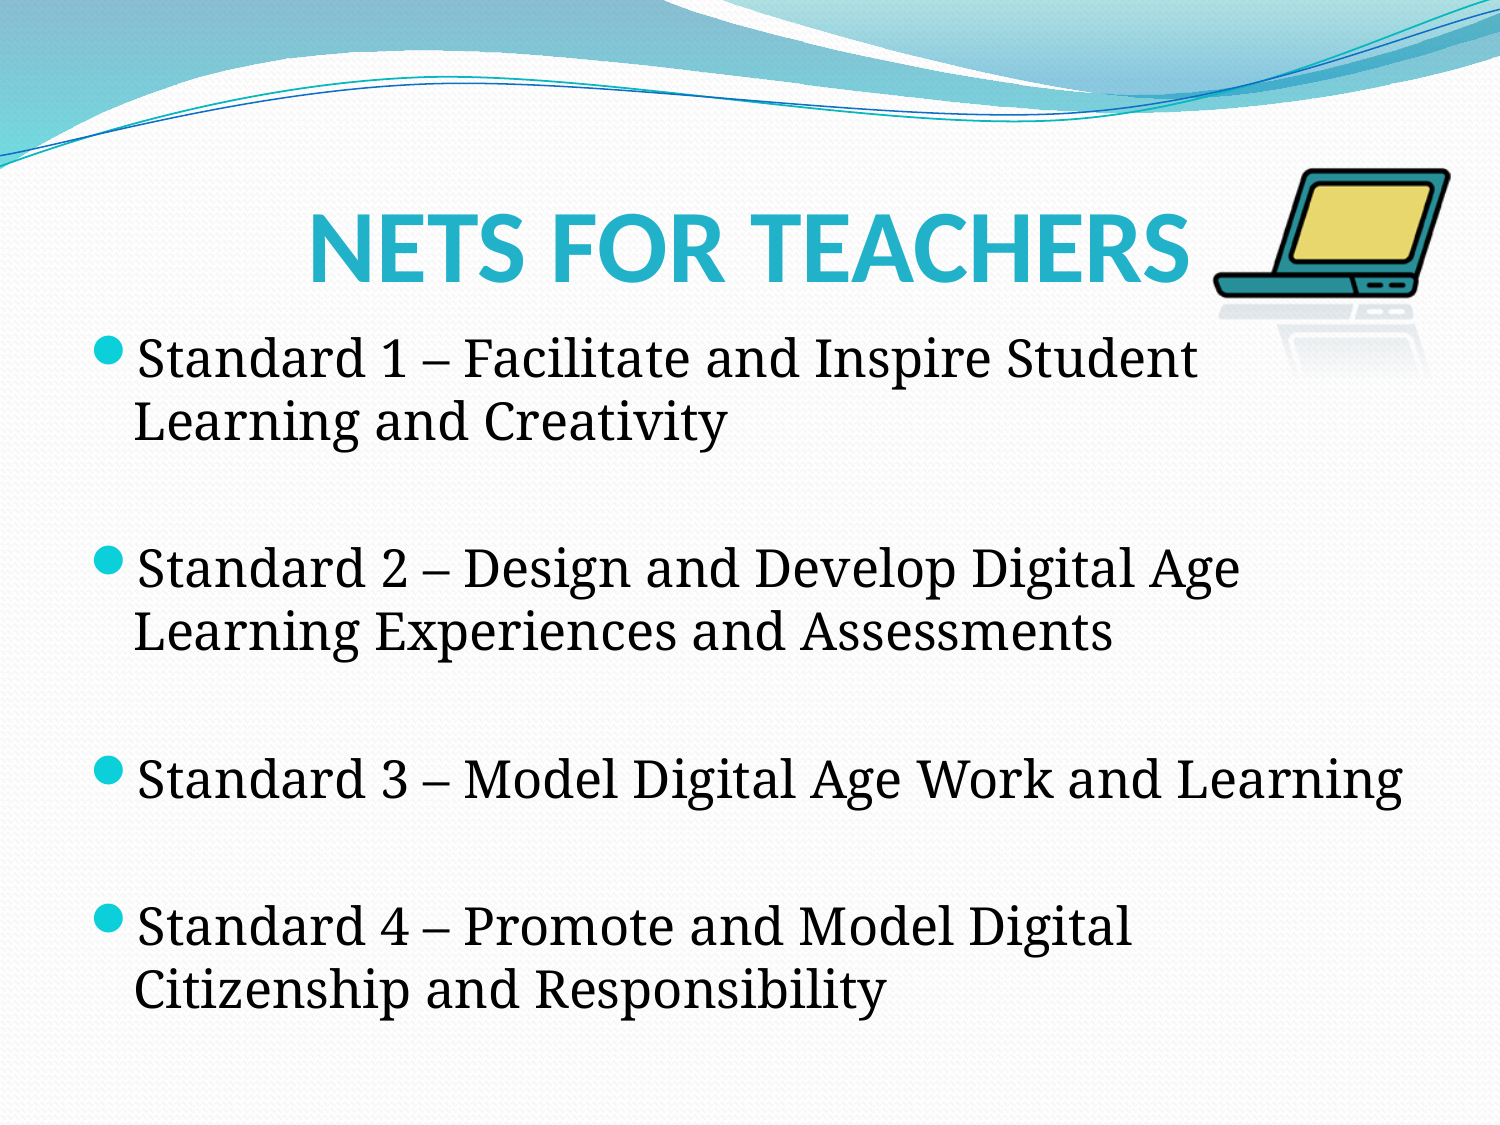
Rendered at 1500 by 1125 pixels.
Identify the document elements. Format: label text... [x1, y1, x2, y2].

list Standard 1 – Facilitate and Inspire Student Learning and Creativity Standard 2 – Design and Develop Digital Age Learning Experiences and Assessments Standard 3 – Model Digital Age Work and Learning Standard 4 – Promote and Model Digital Citizenship and Responsibility [75, 317, 1425, 1038]
picture [1199, 124, 1471, 396]
title NETS FOR TEACHERS [75, 115, 1425, 303]
